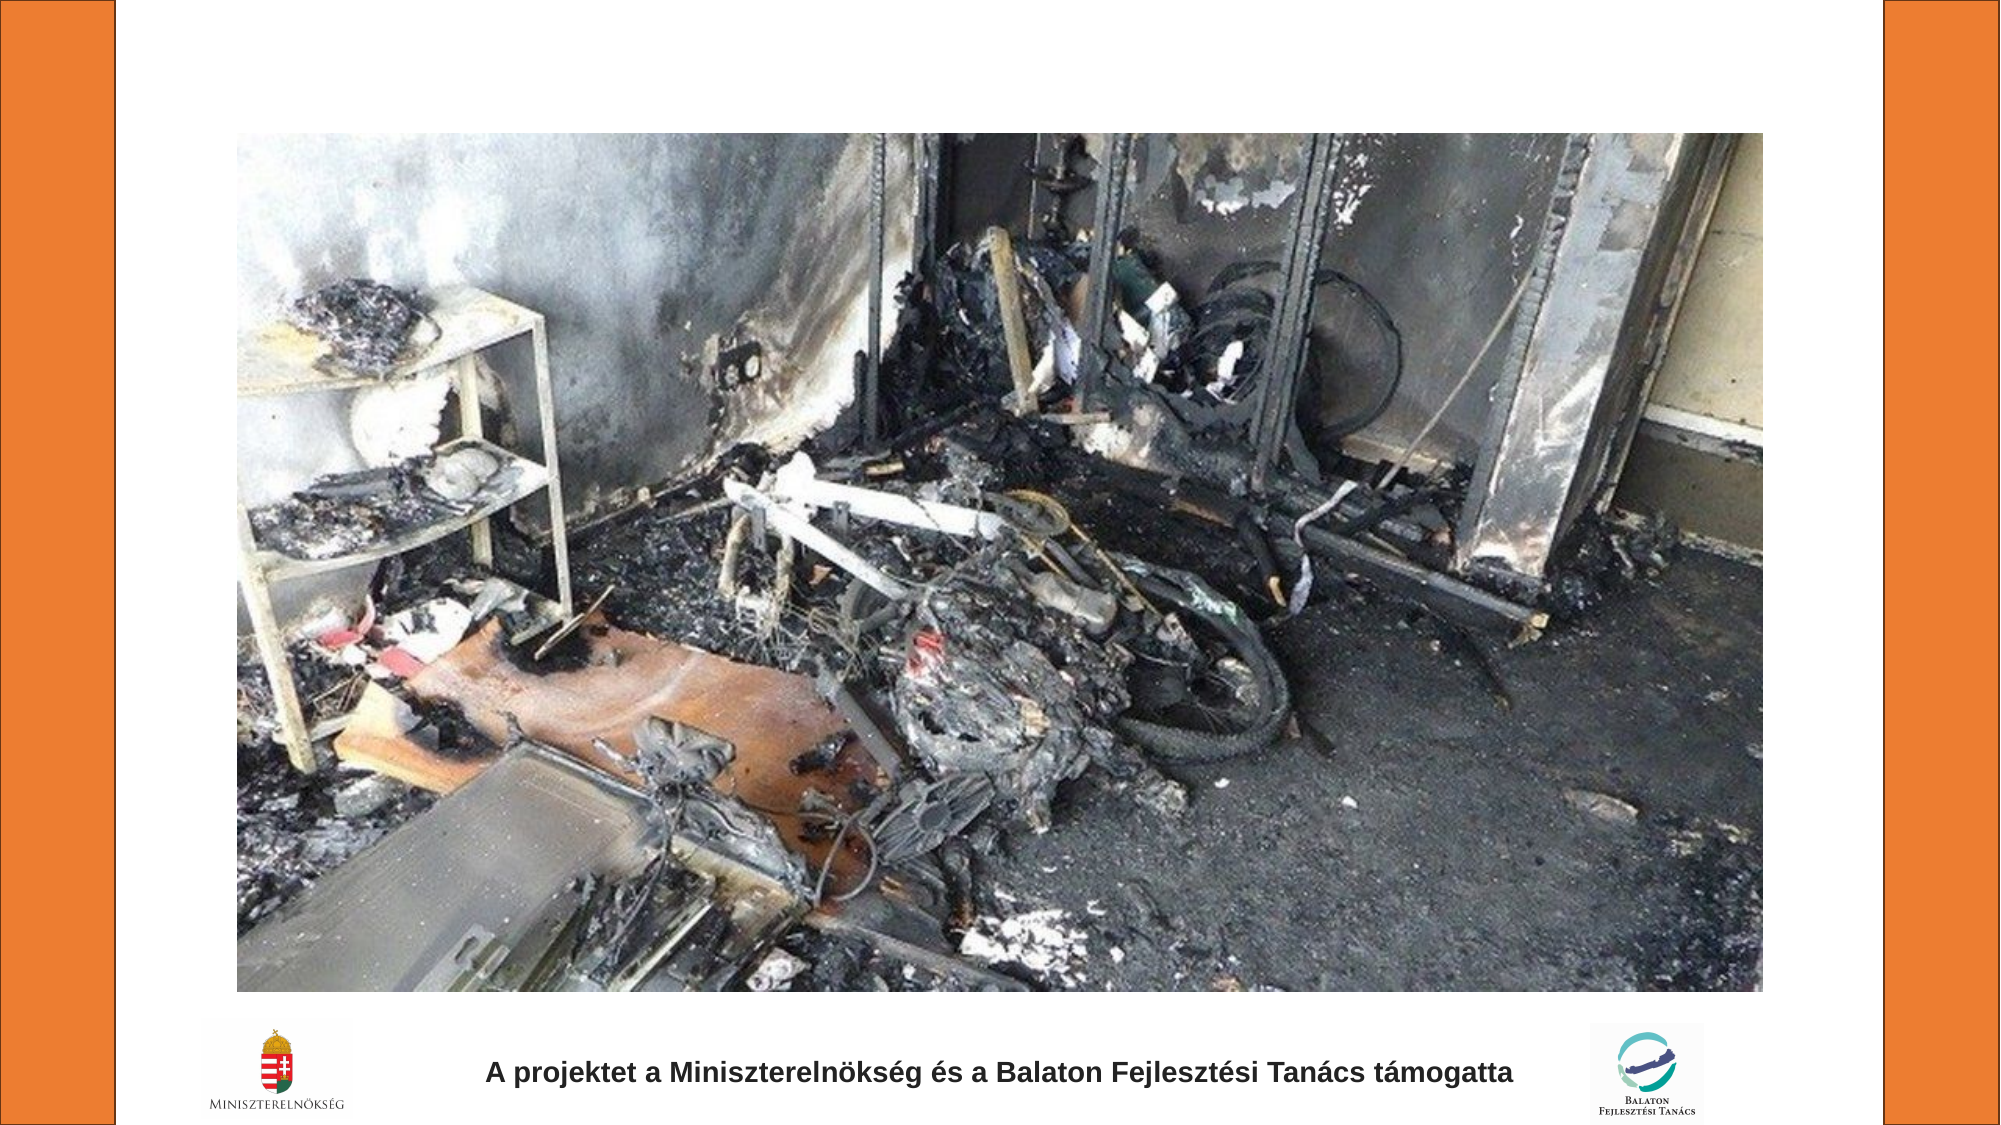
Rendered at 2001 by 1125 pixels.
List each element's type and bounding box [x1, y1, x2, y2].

picture [201, 1018, 353, 1119]
picture [1590, 1023, 1704, 1125]
picture [237, 133, 1763, 992]
